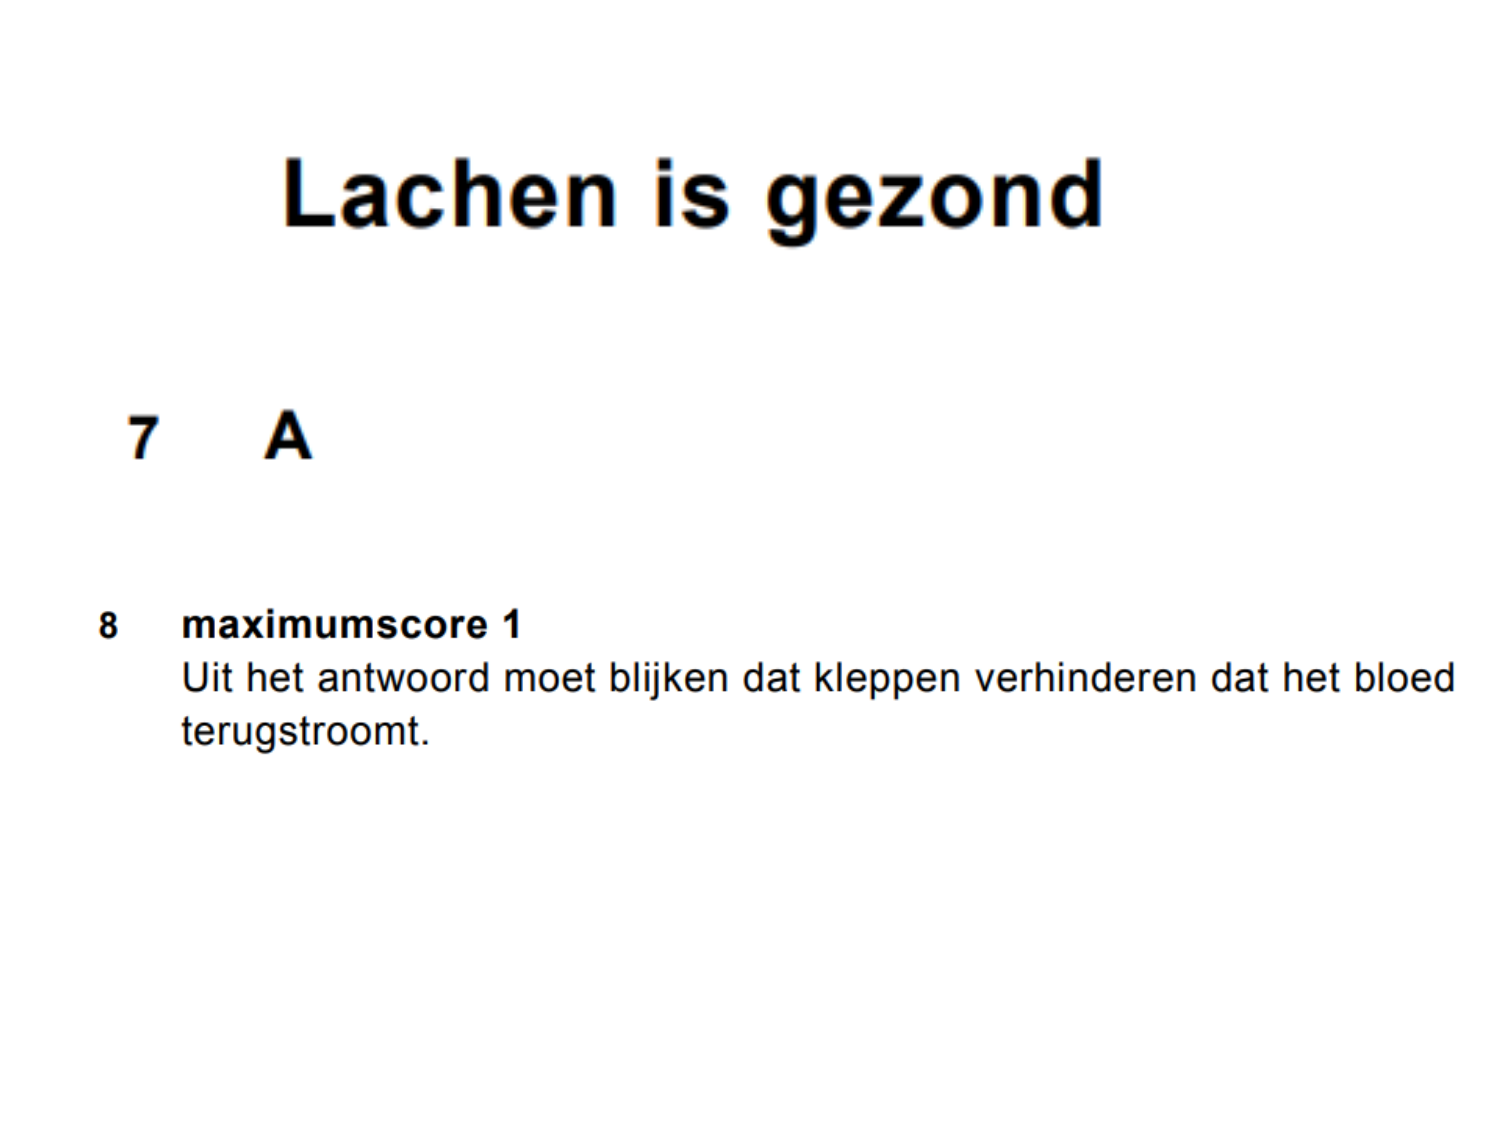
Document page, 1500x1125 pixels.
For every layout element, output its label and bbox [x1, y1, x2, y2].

picture [100, 350, 456, 504]
picture [229, 66, 1153, 256]
picture [71, 577, 1488, 784]
